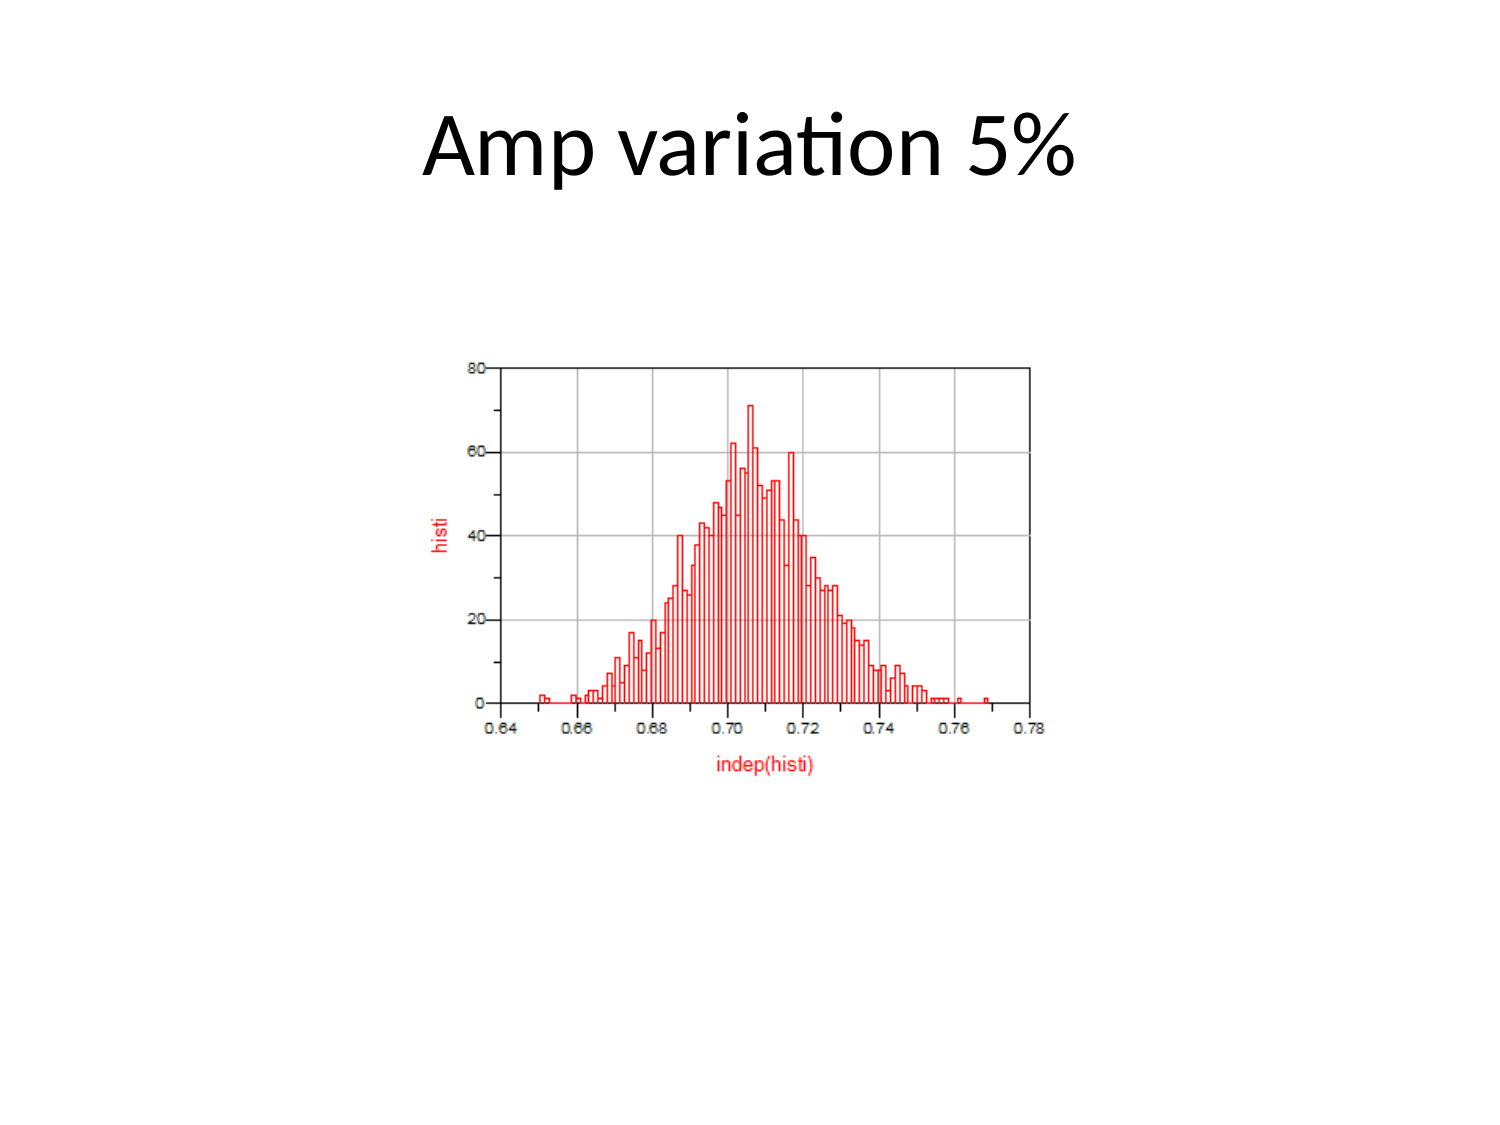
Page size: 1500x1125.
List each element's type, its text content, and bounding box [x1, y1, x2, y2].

title Amp variation 5% [75, 45, 1425, 233]
picture [408, 330, 1092, 795]
